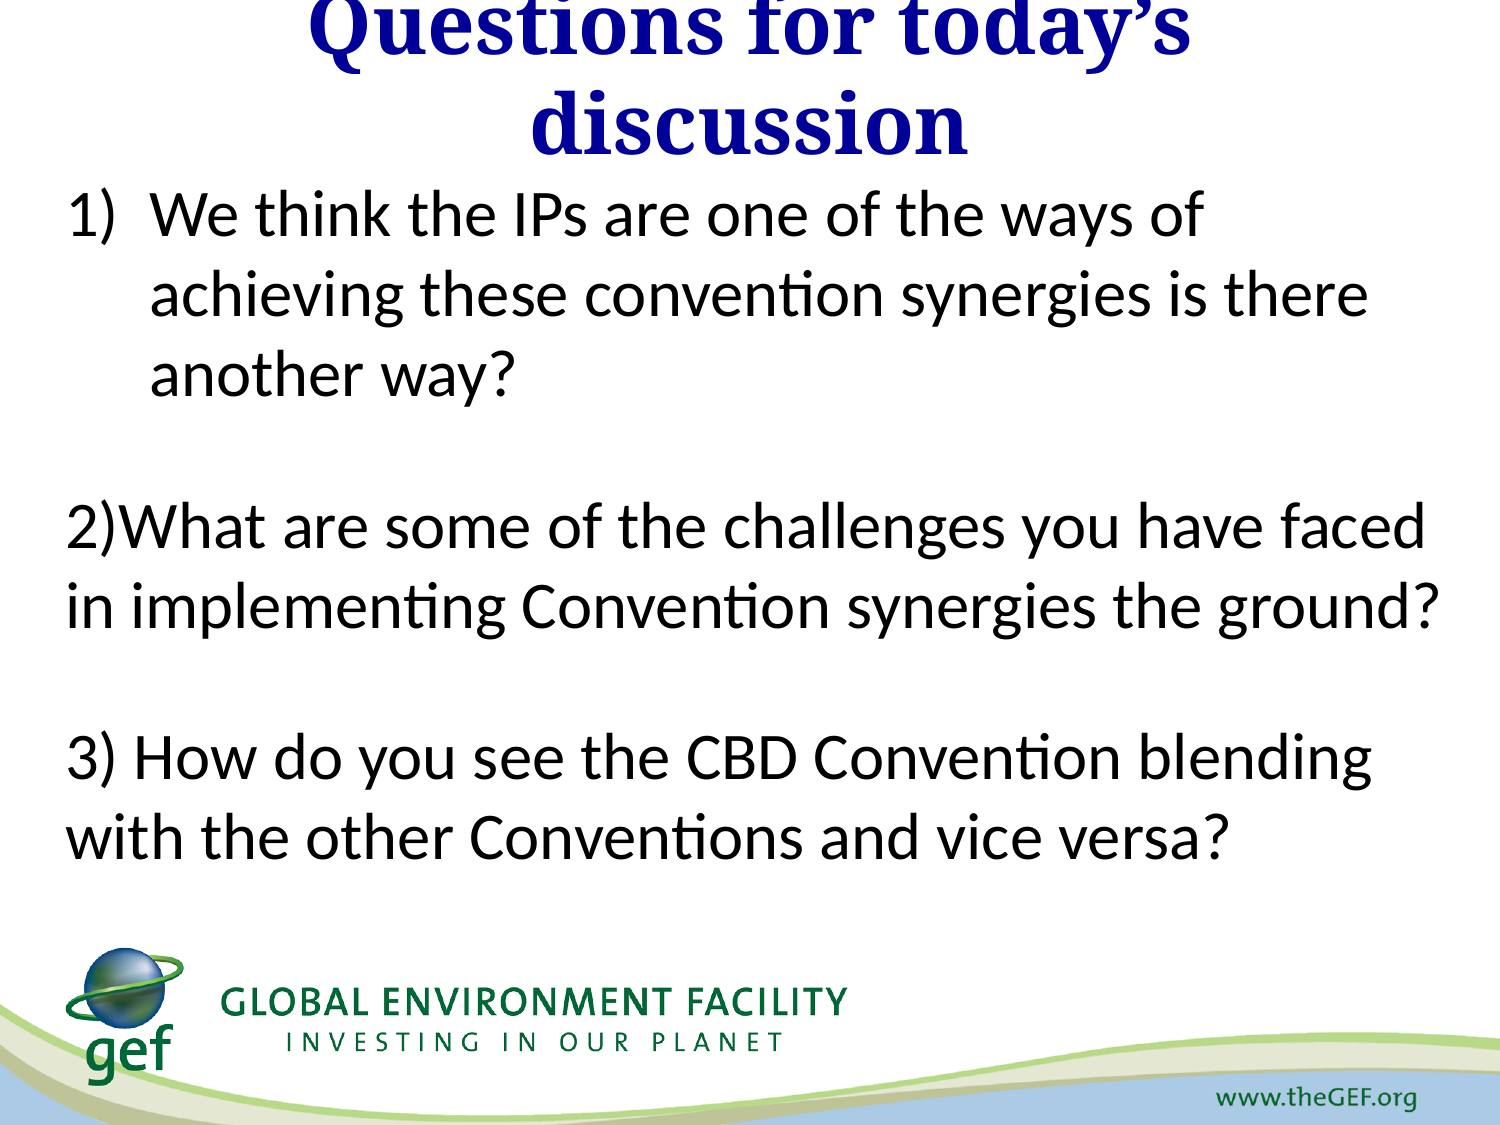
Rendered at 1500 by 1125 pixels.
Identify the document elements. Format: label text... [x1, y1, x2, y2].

title Questions for today’s discussion [74, 0, 1426, 143]
picture [0, 920, 1500, 1125]
list We think the IPs are one of the ways of achieving these convention synergies is there another way? 2)What are some of the challenges you have faced in implementing Convention synergies the ground? 3) How do you see the CBD Convention blending with the other Conventions and vice versa? [49, 162, 1476, 988]
